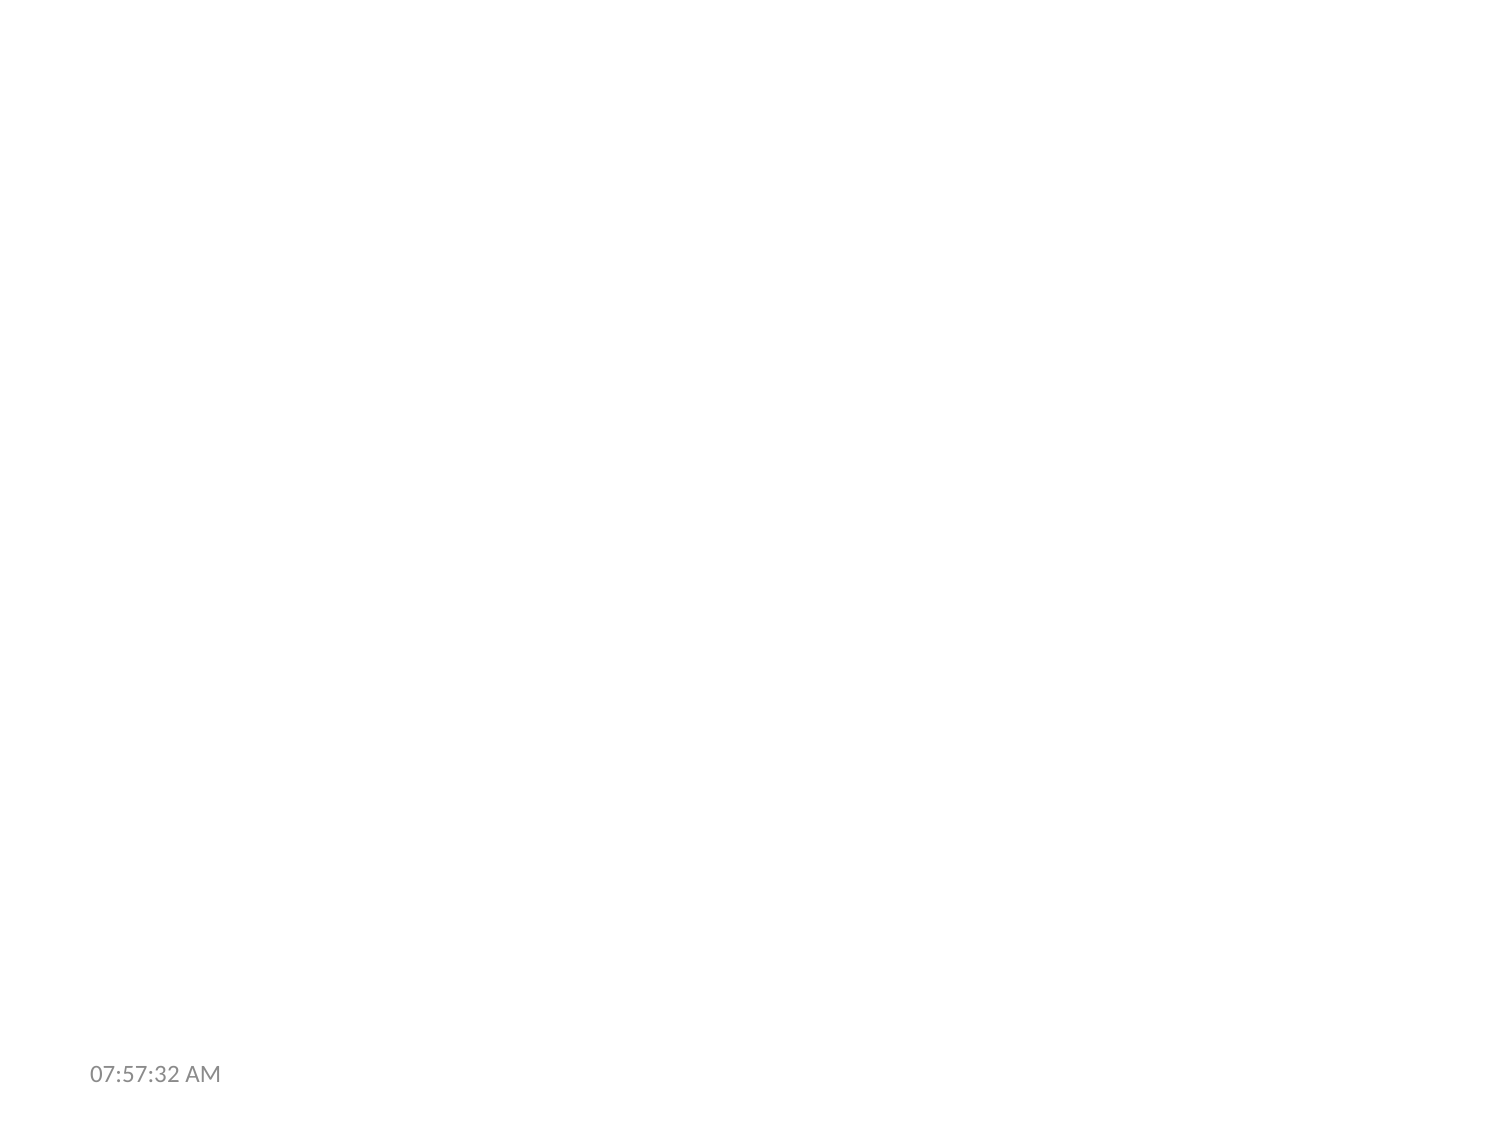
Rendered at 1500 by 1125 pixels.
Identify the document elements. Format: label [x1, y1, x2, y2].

slide_number [75, 1042, 425, 1103]
